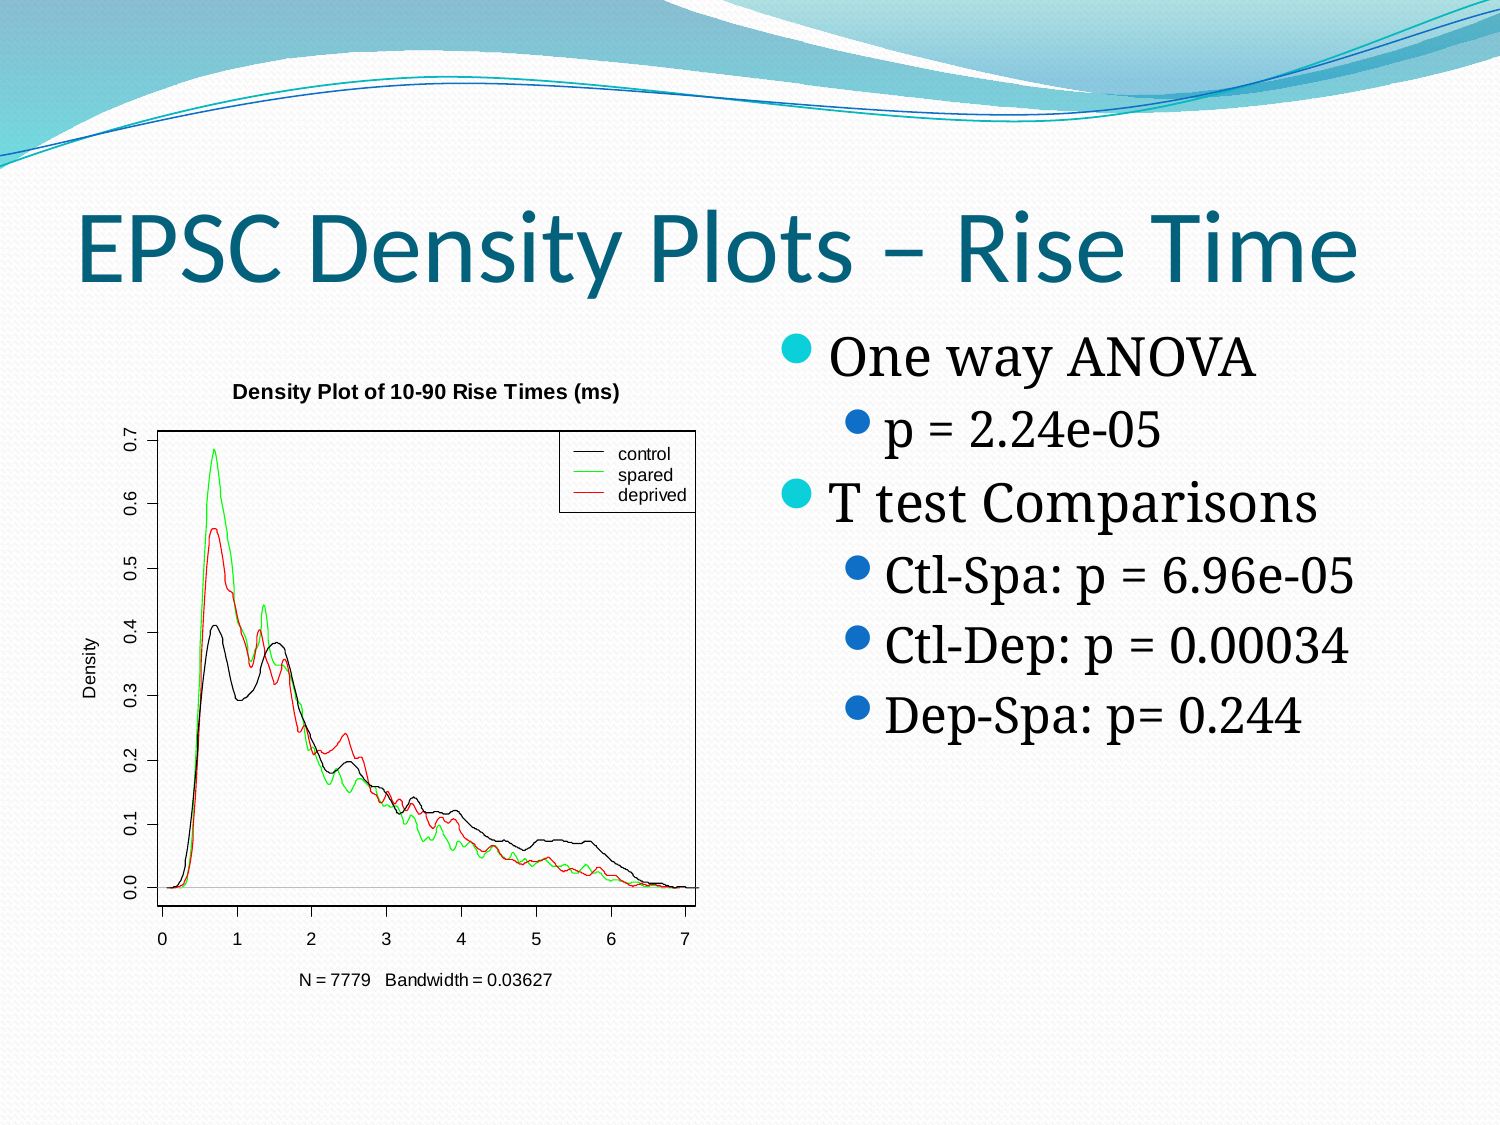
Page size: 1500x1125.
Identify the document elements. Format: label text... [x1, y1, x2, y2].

title EPSC Density Plots – Rise Time [75, 115, 1425, 303]
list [74, 347, 738, 1010]
list One way ANOVA p = 2.24e-05 T test Comparisons Ctl-Spa: p = 6.96e-05 Ctl-Dep: p = 0.00034 Dep-Spa: p= 0.244 [762, 314, 1425, 1043]
